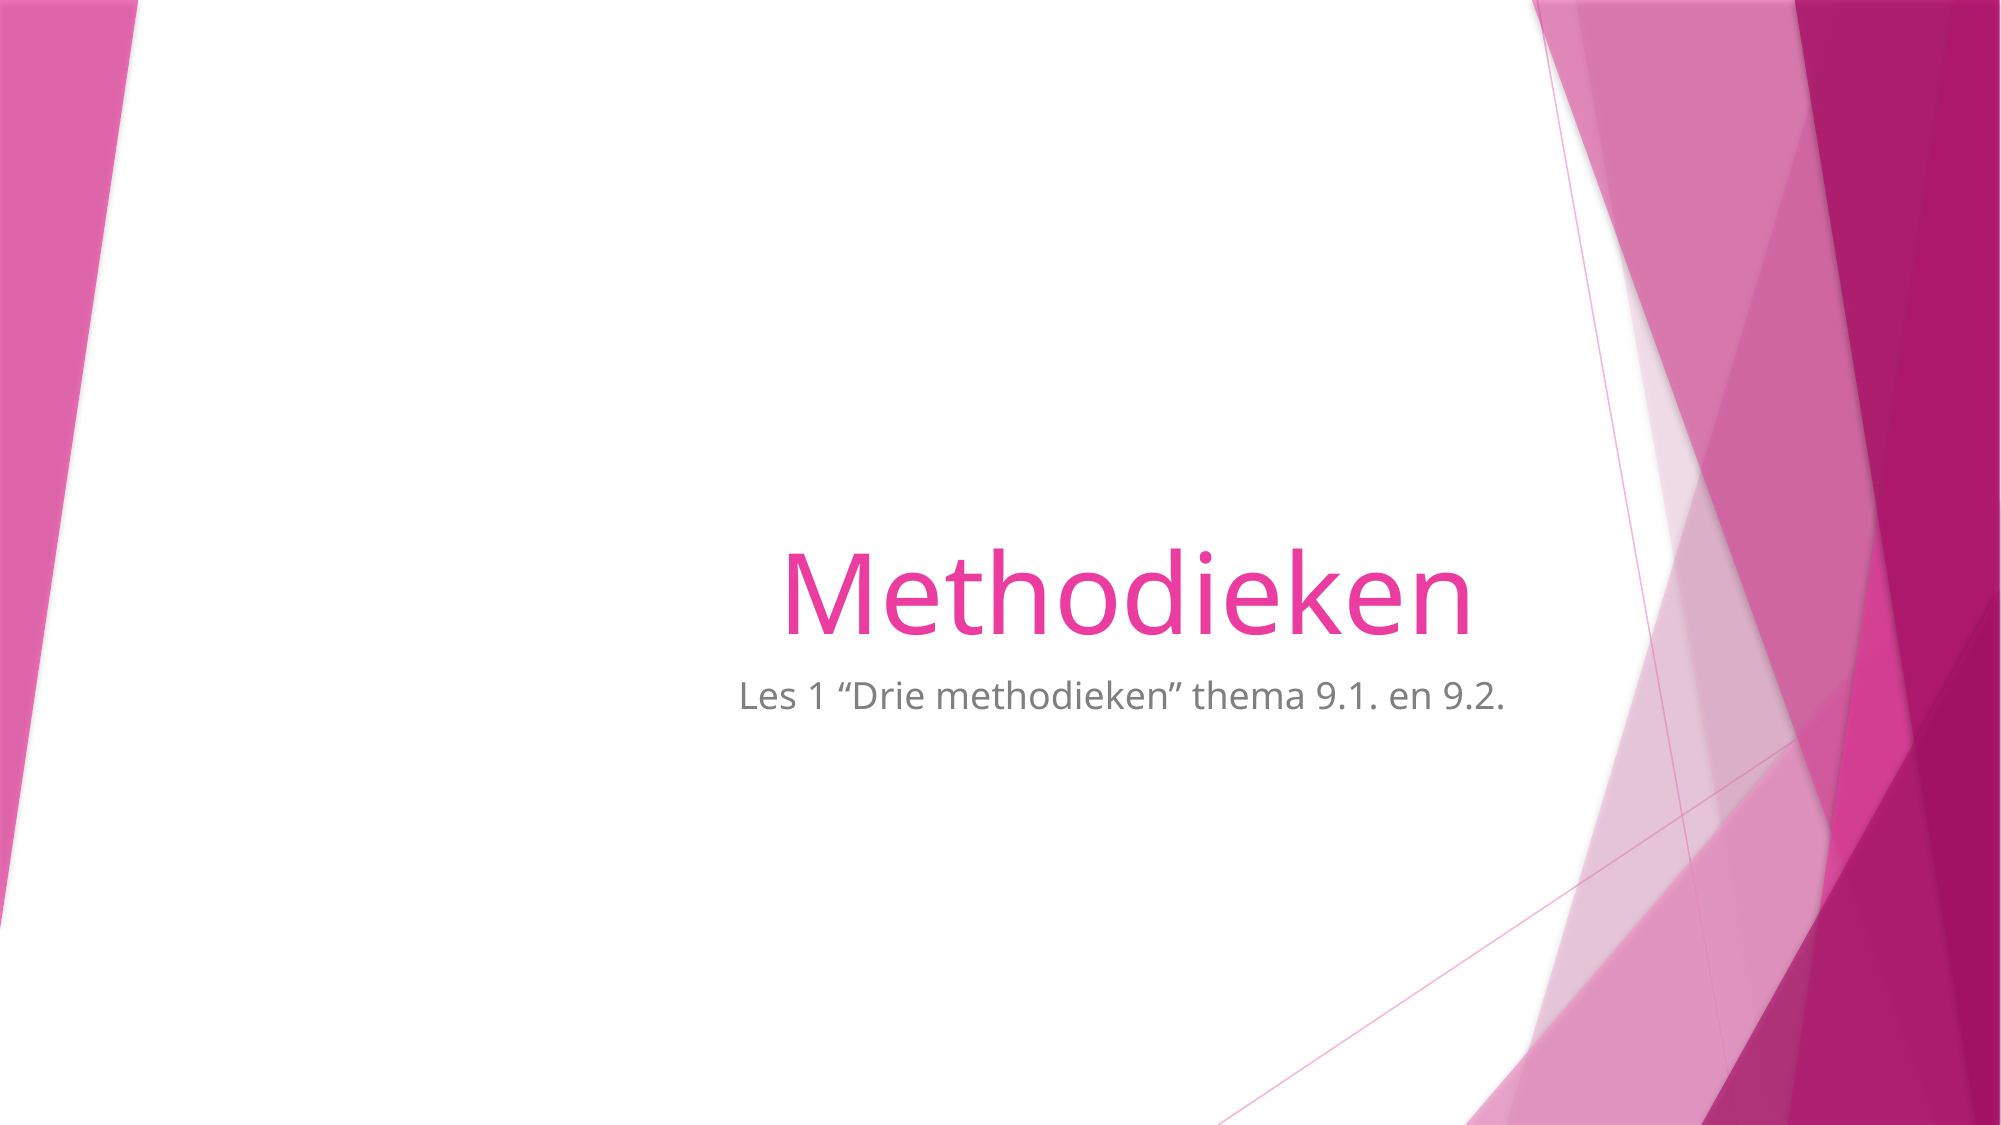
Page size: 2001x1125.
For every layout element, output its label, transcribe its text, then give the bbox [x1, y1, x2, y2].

subtitle Les 1 “Drie methodieken” thema 9.1. en 9.2. [247, 664, 1522, 845]
title Methodieken [247, 394, 1522, 664]
